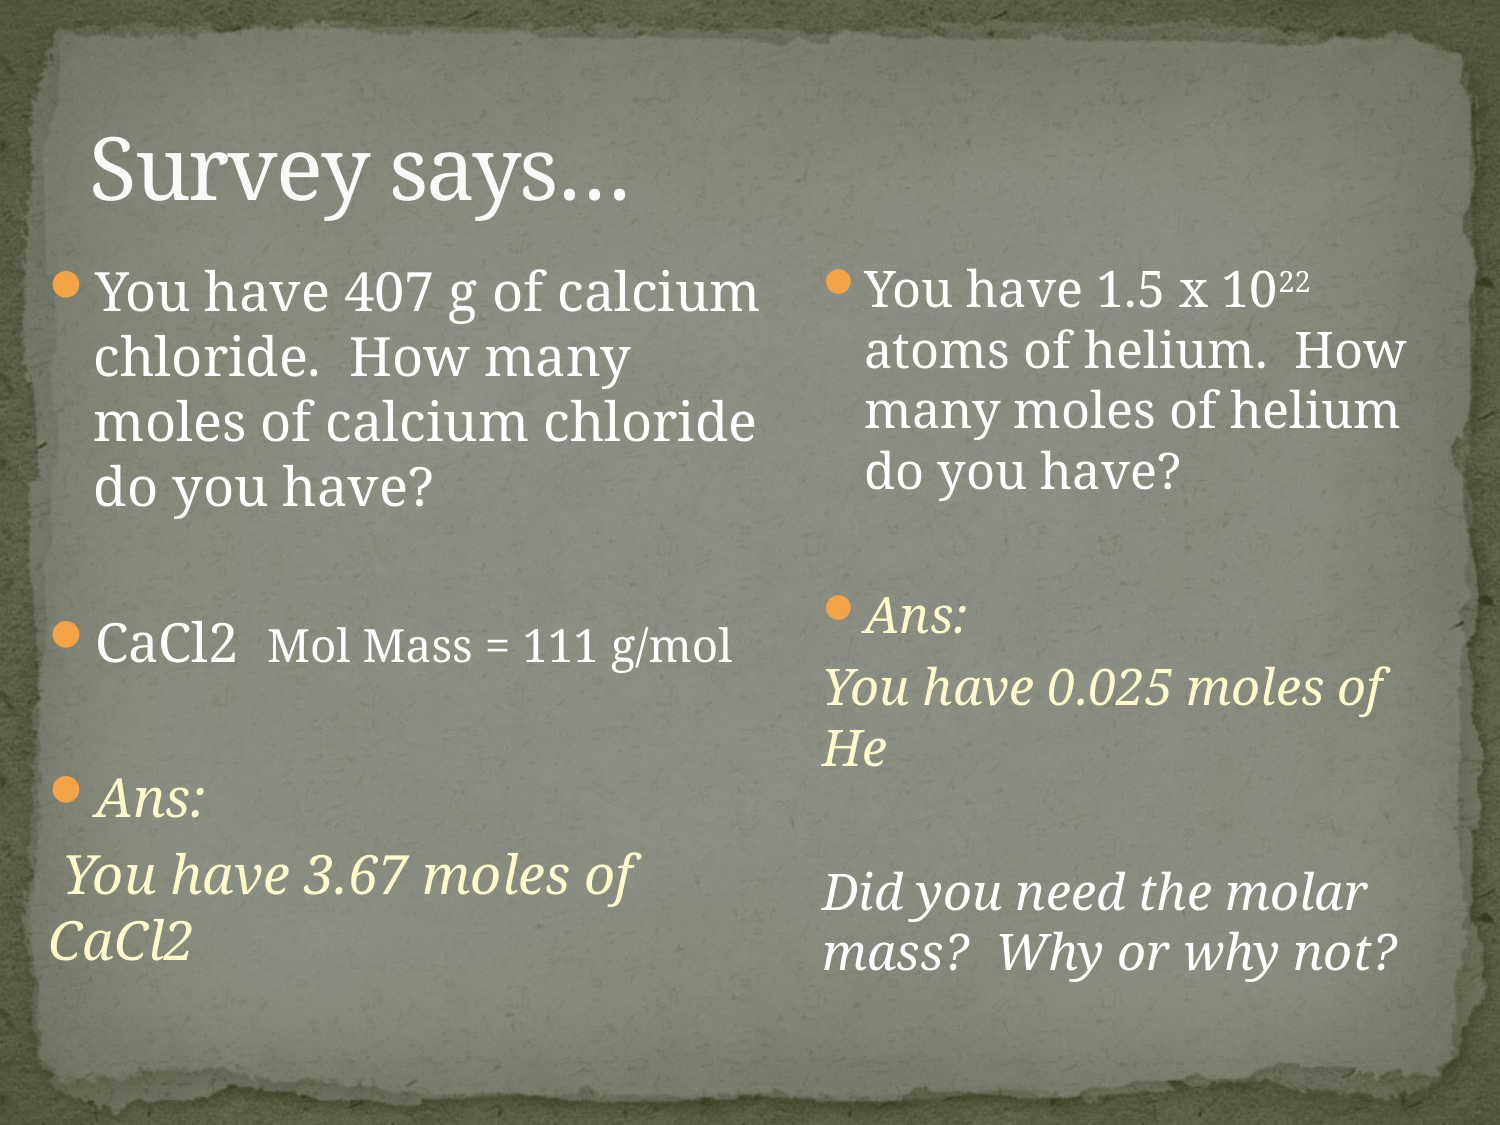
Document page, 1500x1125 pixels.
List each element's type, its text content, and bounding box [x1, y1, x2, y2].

title Survey says… [74, 24, 1425, 225]
list You have 407 g of calcium chloride. How many moles of calcium chloride do you have? CaCl2 Mol Mass = 111 g/mol Ans: You have 3.67 moles of CaCl2 [34, 249, 808, 1020]
list You have 1.5 x 1022 atoms of helium. How many moles of helium do you have? Ans: You have 0.025 moles of He Did you need the molar mass? Why or why not? [807, 249, 1474, 990]
